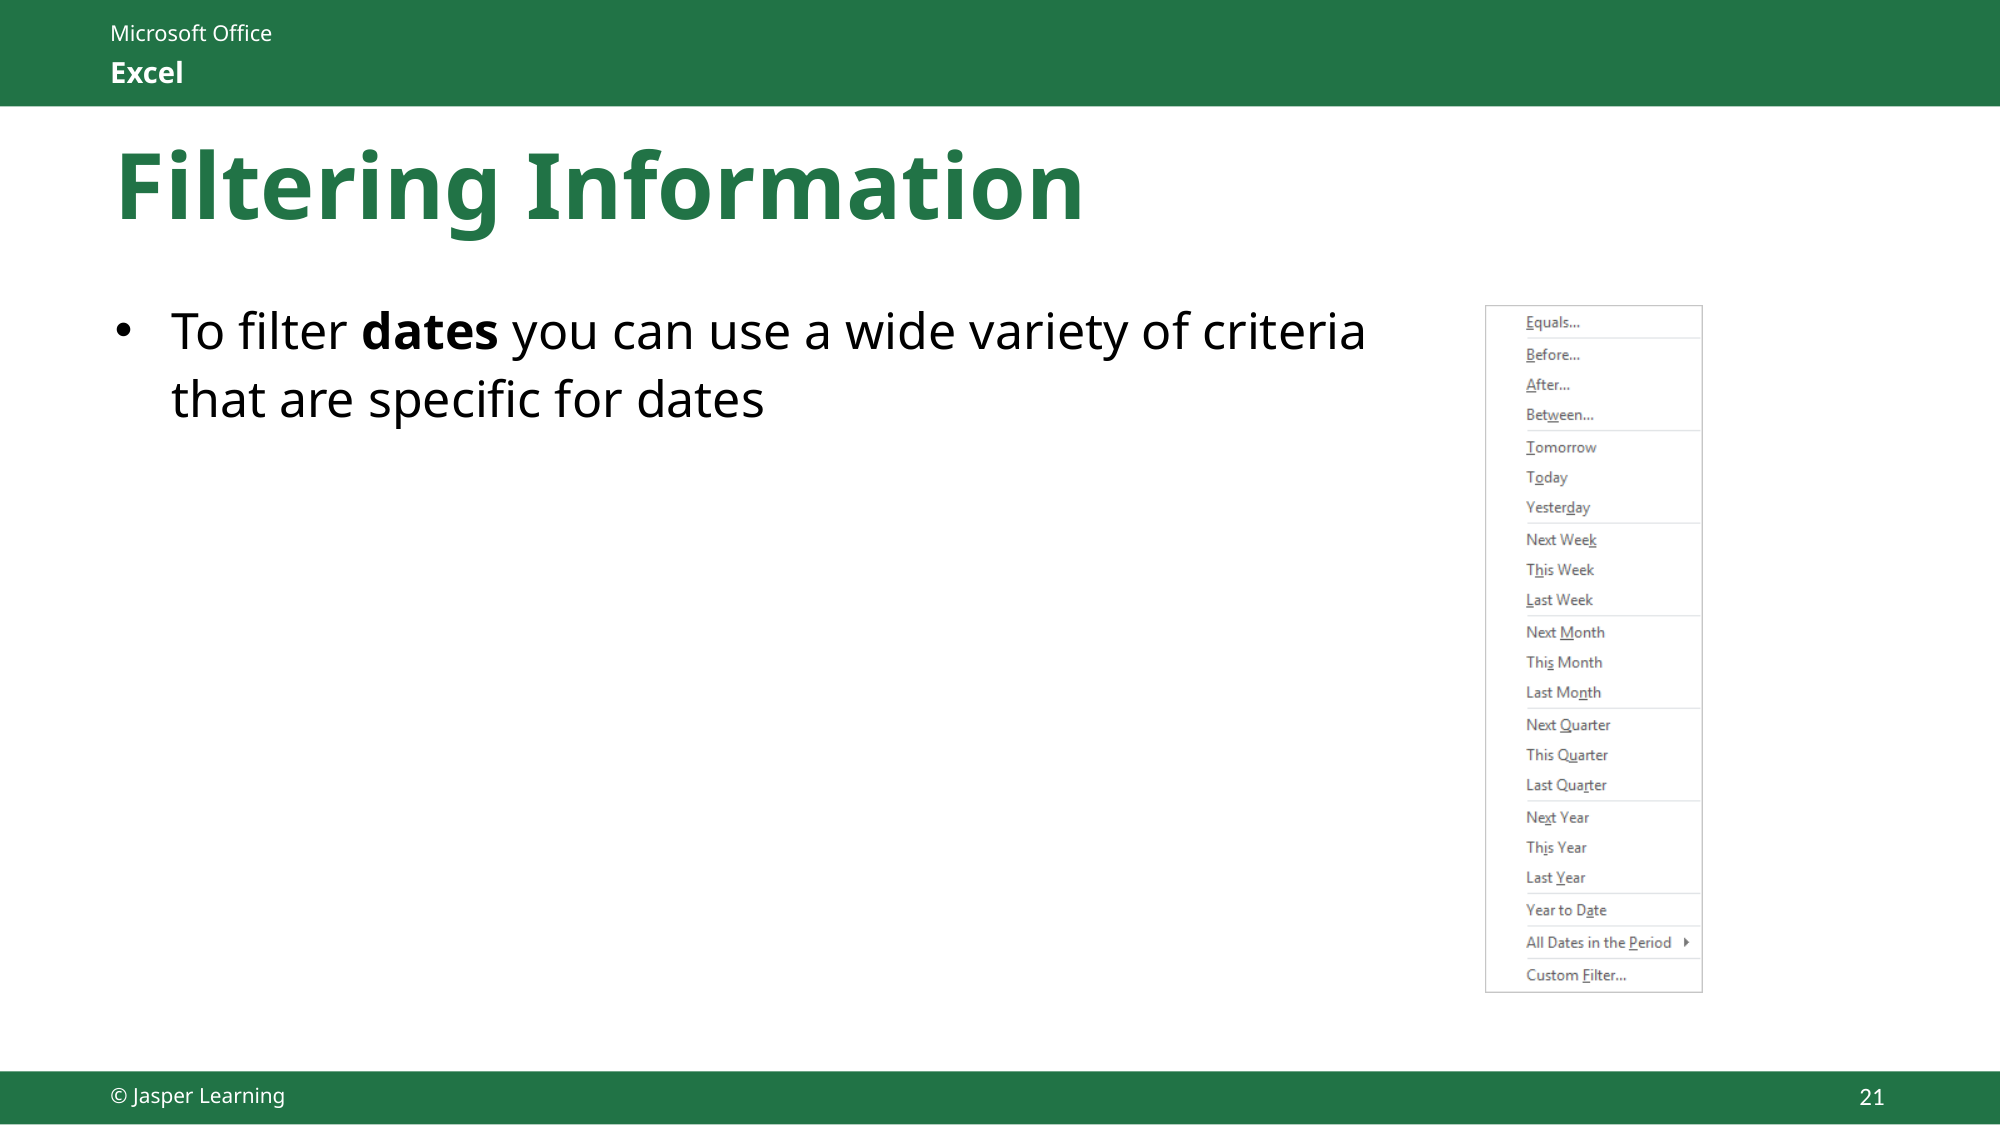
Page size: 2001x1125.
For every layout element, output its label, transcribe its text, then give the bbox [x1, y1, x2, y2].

slide_number 21 [1433, 1065, 1900, 1125]
list To filter dates you can use a wide variety of criteria that are specific for dates [99, 283, 1484, 1026]
picture [1485, 305, 1704, 993]
title Filtering Information [99, 118, 1866, 248]
footer © Jasper Learning [95, 1065, 729, 1125]
